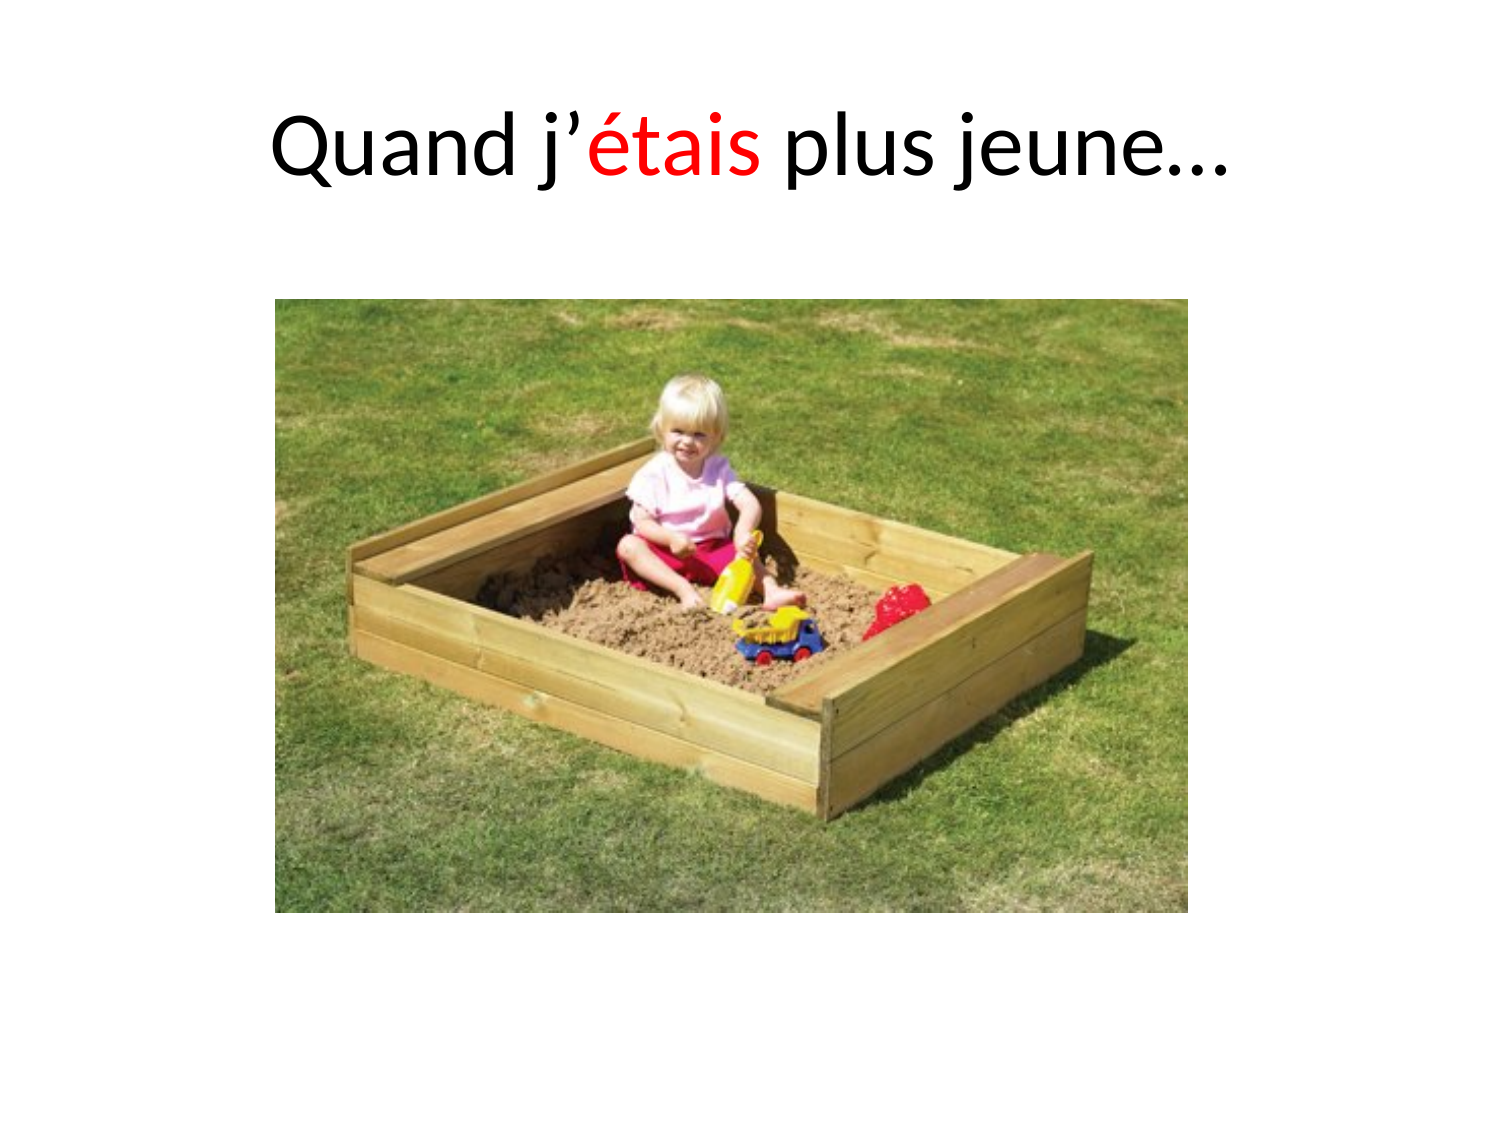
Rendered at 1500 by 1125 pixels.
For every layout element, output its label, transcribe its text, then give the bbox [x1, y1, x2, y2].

title Quand j’étais plus jeune… [75, 45, 1425, 233]
picture [274, 299, 1188, 913]
